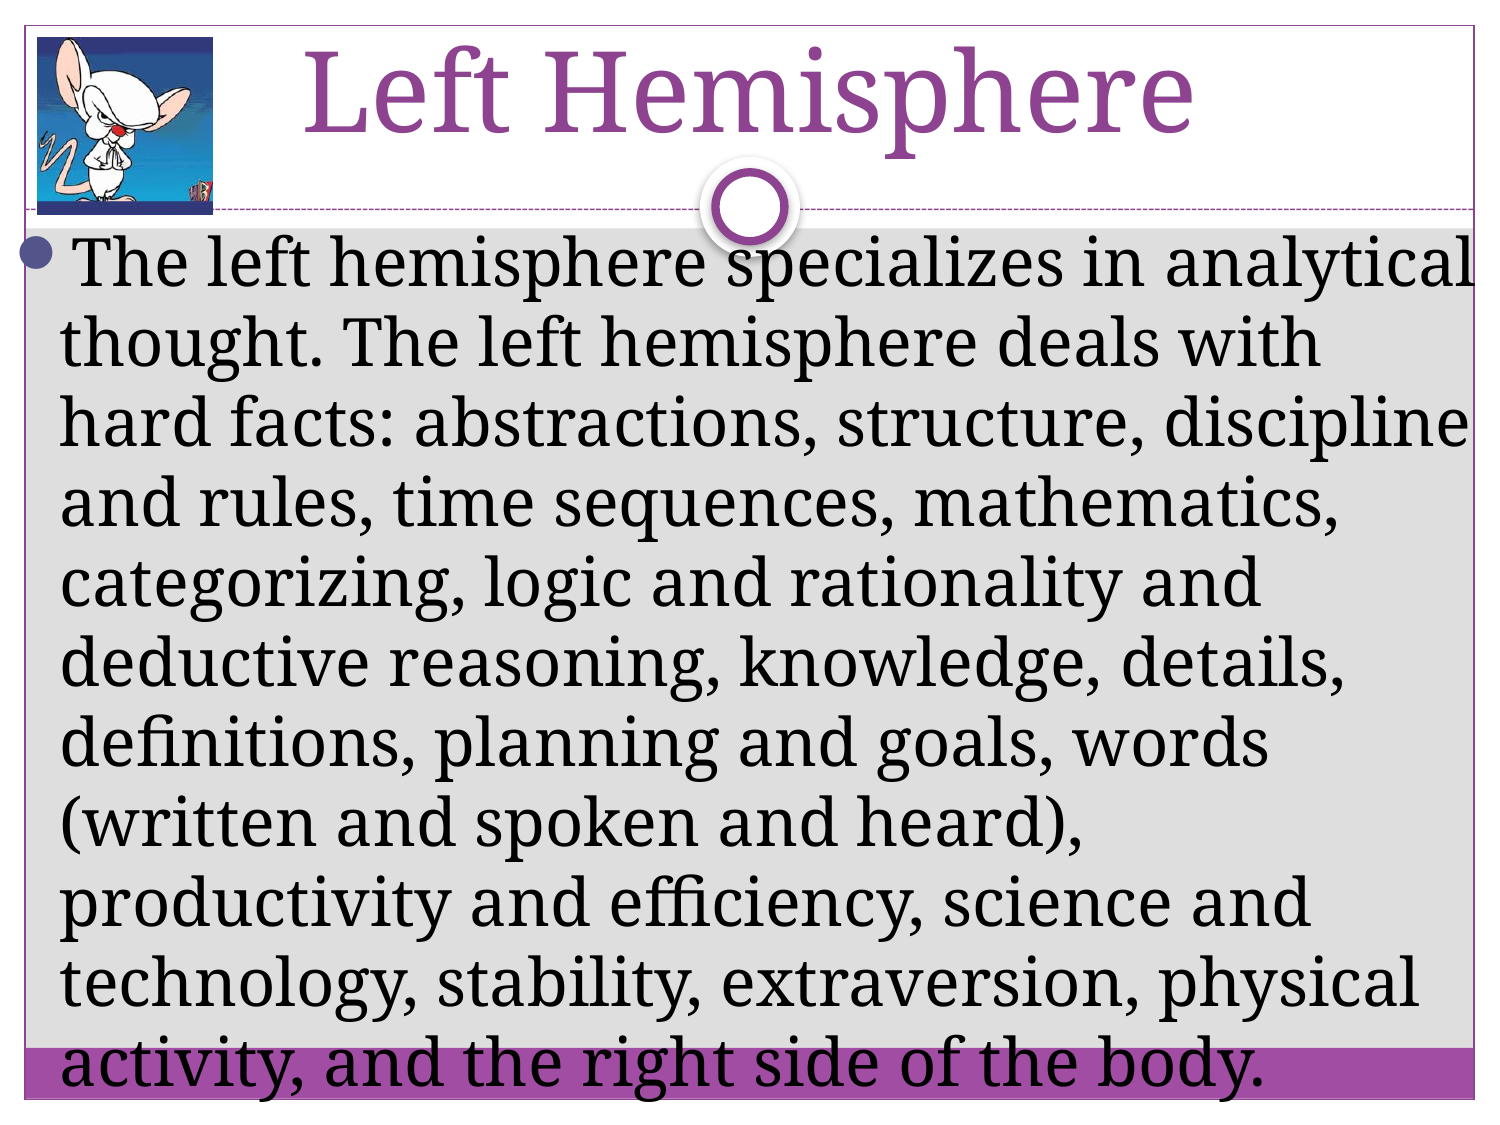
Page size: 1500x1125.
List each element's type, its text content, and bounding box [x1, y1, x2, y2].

title Left Hemisphere [214, 37, 1450, 162]
list The left hemisphere specializes in analytical thought. The left hemisphere deals with hard facts: abstractions, structure, discipline and rules, time sequences, mathematics, categorizing, logic and rationality and deductive reasoning, knowledge, details, definitions, planning and goals, words (written and spoken and heard), productivity and efficiency, science and technology, stability, extraversion, physical activity, and the right side of the body. [0, 212, 1500, 1063]
picture [37, 37, 213, 216]
